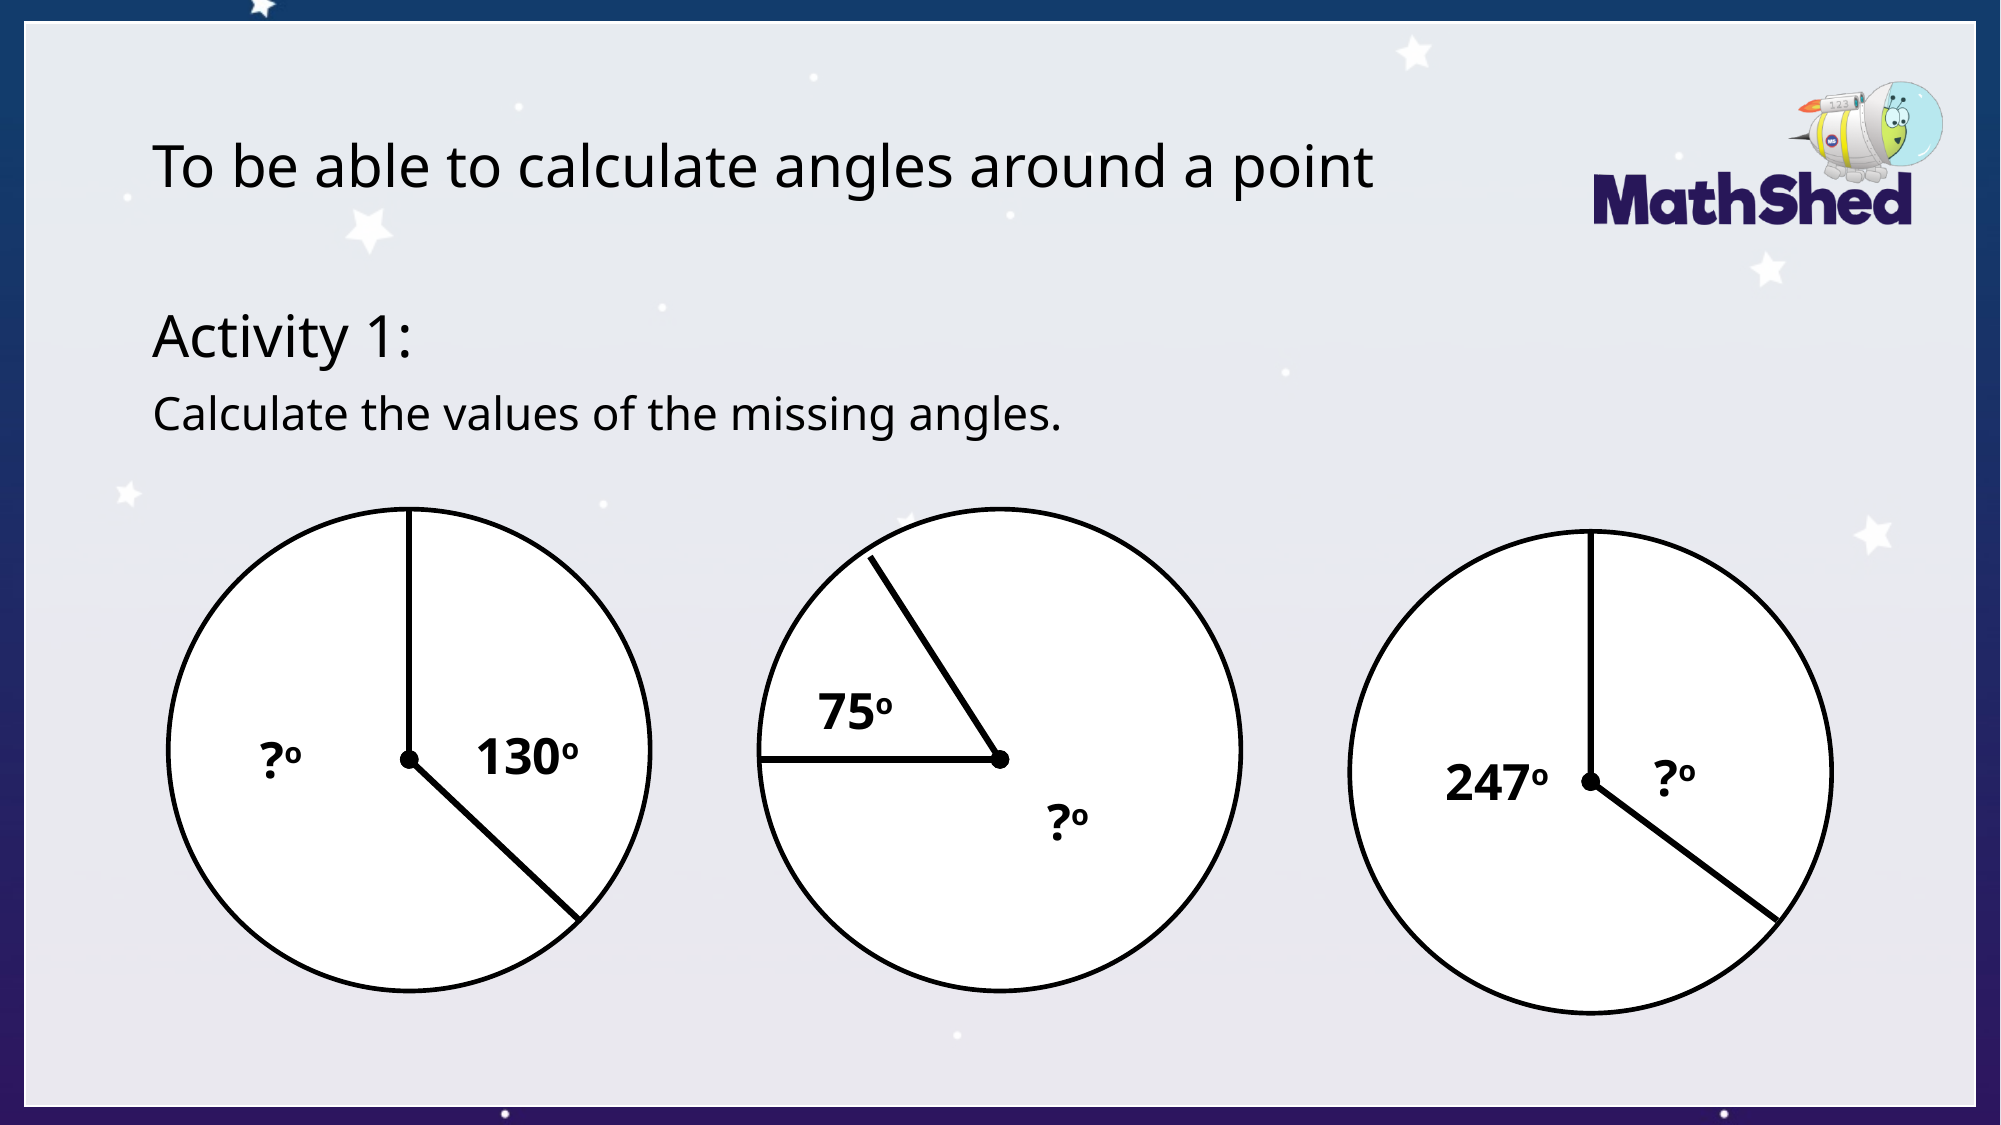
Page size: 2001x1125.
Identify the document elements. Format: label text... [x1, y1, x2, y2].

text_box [1590, 781, 1778, 921]
title To be able to calculate angles around a point [137, 59, 1578, 278]
text_box 247o [1430, 743, 1565, 818]
text_box [167, 508, 652, 993]
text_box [409, 759, 580, 921]
list Activity 1: Calculate the values of the missing angles. [137, 299, 1863, 1014]
text_box ?o [1639, 739, 1712, 781]
text_box ?o [245, 720, 318, 796]
text_box 130o [461, 716, 595, 792]
picture [0, 0, 2001, 1125]
text_box 75o [803, 672, 869, 748]
text_box [757, 508, 1242, 993]
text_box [869, 556, 1000, 759]
text_box ?o [1032, 783, 1132, 858]
text_box [1348, 530, 1833, 1015]
